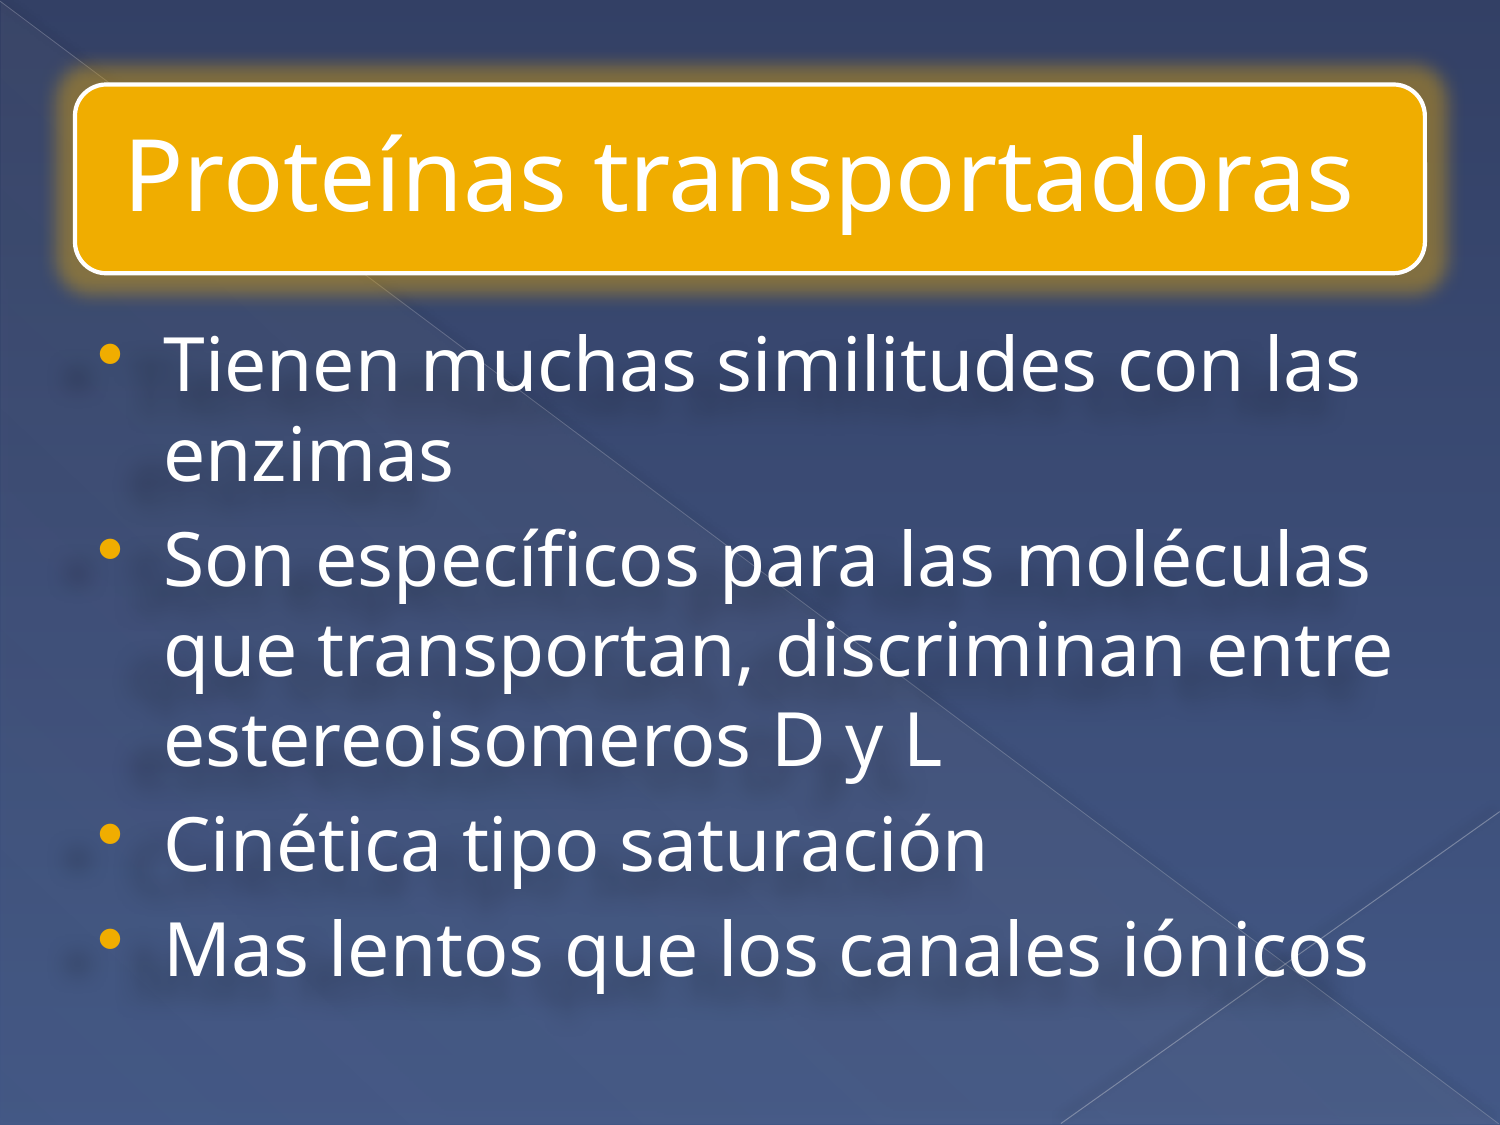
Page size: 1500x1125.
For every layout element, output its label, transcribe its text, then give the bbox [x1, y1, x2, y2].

list Tienen muchas similitudes con las enzimas Son específicos para las moléculas que transportan, discriminan entre estereoisomeros D y L Cinética tipo saturación Mas lentos que los canales iónicos [75, 308, 1425, 1059]
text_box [74, 43, 1426, 274]
